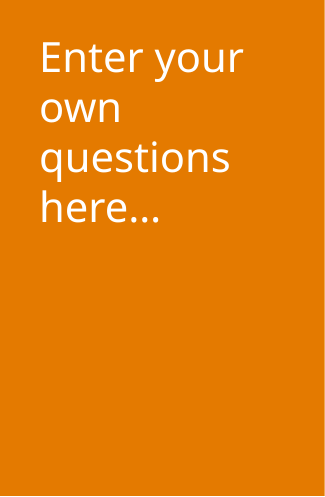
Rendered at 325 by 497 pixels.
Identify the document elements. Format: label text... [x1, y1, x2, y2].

text_box Enter your own questions here… [24, 23, 308, 238]
